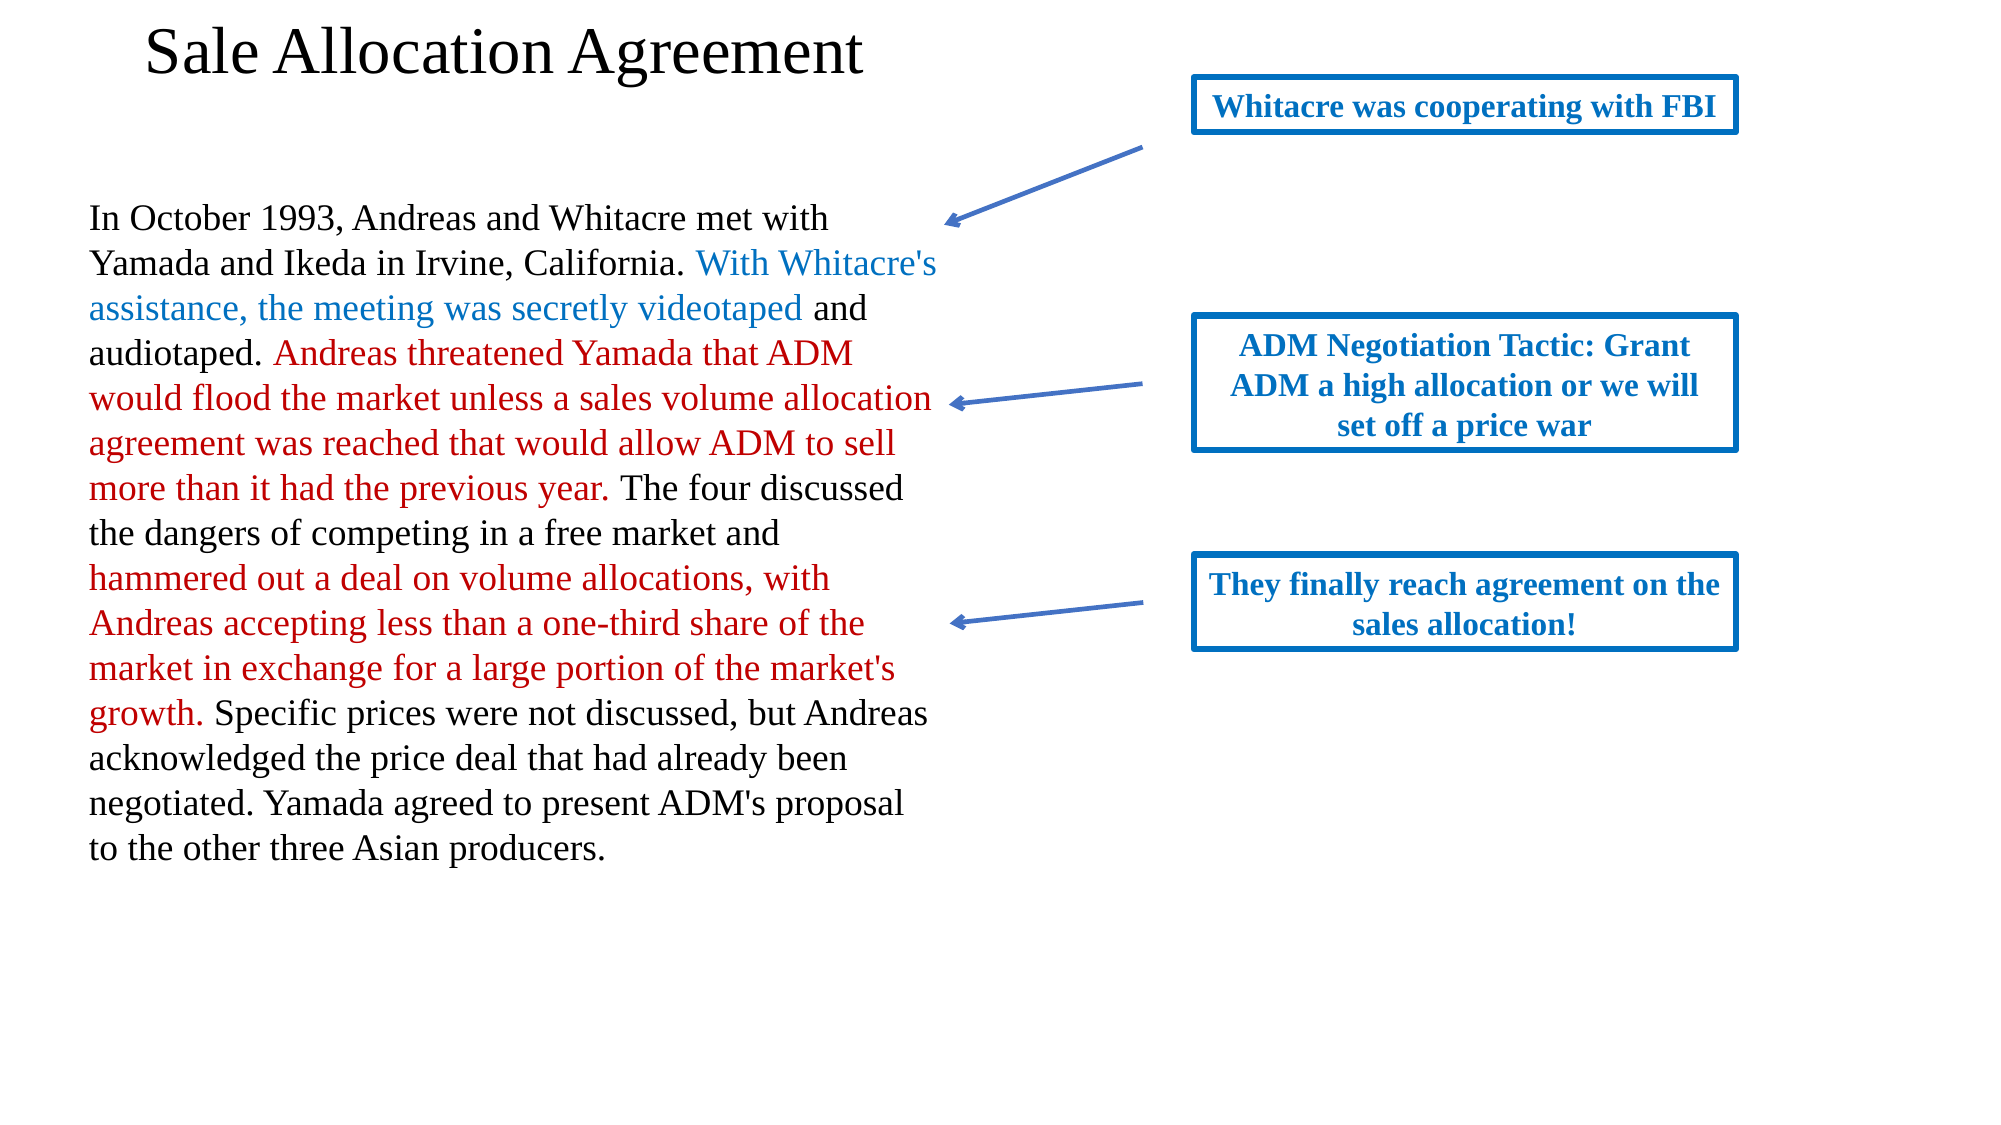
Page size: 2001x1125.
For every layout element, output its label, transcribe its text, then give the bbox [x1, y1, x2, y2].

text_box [948, 383, 1143, 405]
text_box Whitacre was cooperating with FBI [1193, 77, 1736, 132]
text_box They finally reach agreement on the sales allocation! [1193, 554, 1736, 650]
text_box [949, 602, 1144, 624]
text_box ADM Negotiation Tactic: Grant ADM a high allocation or we will set off a price war [1193, 315, 1736, 450]
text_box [944, 147, 1143, 225]
text_box In October 1993, Andreas and Whitacre met with Yamada and Ikeda in Irvine, California. With Whitacre's assistance, the meeting was secretly videotaped and audiotaped. Andreas threatened Yamada that ADM would flood the market unless a sales volume allocation agreement was reached that would allow ADM to sell more than it had the previous year. The four discussed the dangers of competing in a free market and hammered out a deal on volume allocations, with Andreas accepting less than a one-third share of the market in exchange for a large portion of the market's growth. Specific prices were not discussed, but Andreas acknowledged the price deal that had already been negotiated. Yamada agreed to present ADM's proposal to the other three Asian producers. [74, 185, 1075, 876]
text_box Sale Allocation Agreement [130, 0, 881, 95]
